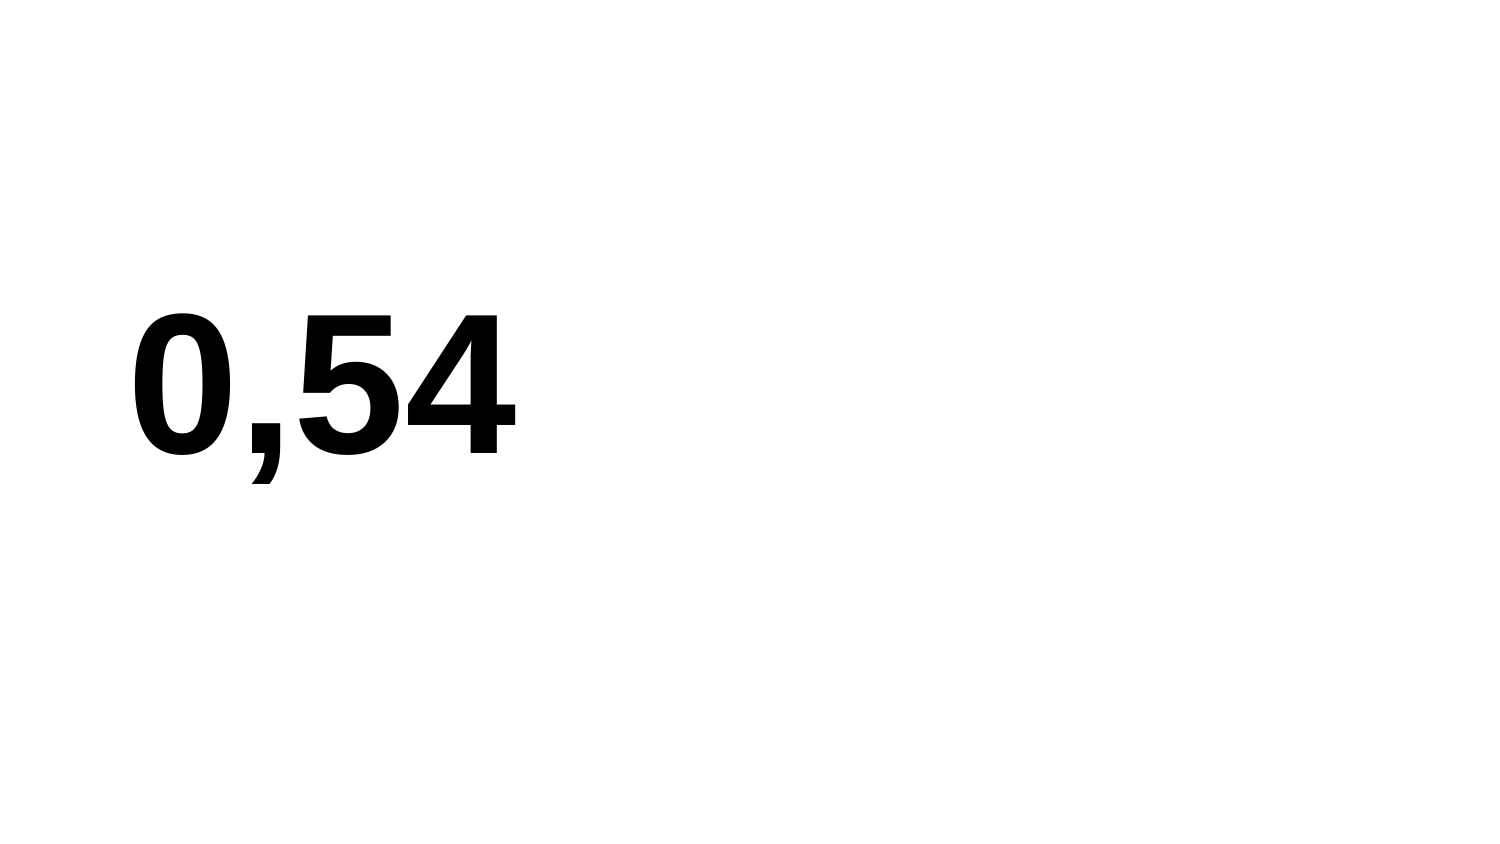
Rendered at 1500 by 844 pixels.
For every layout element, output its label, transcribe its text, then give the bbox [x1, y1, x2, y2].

text_box 0,54 [112, 235, 1388, 509]
